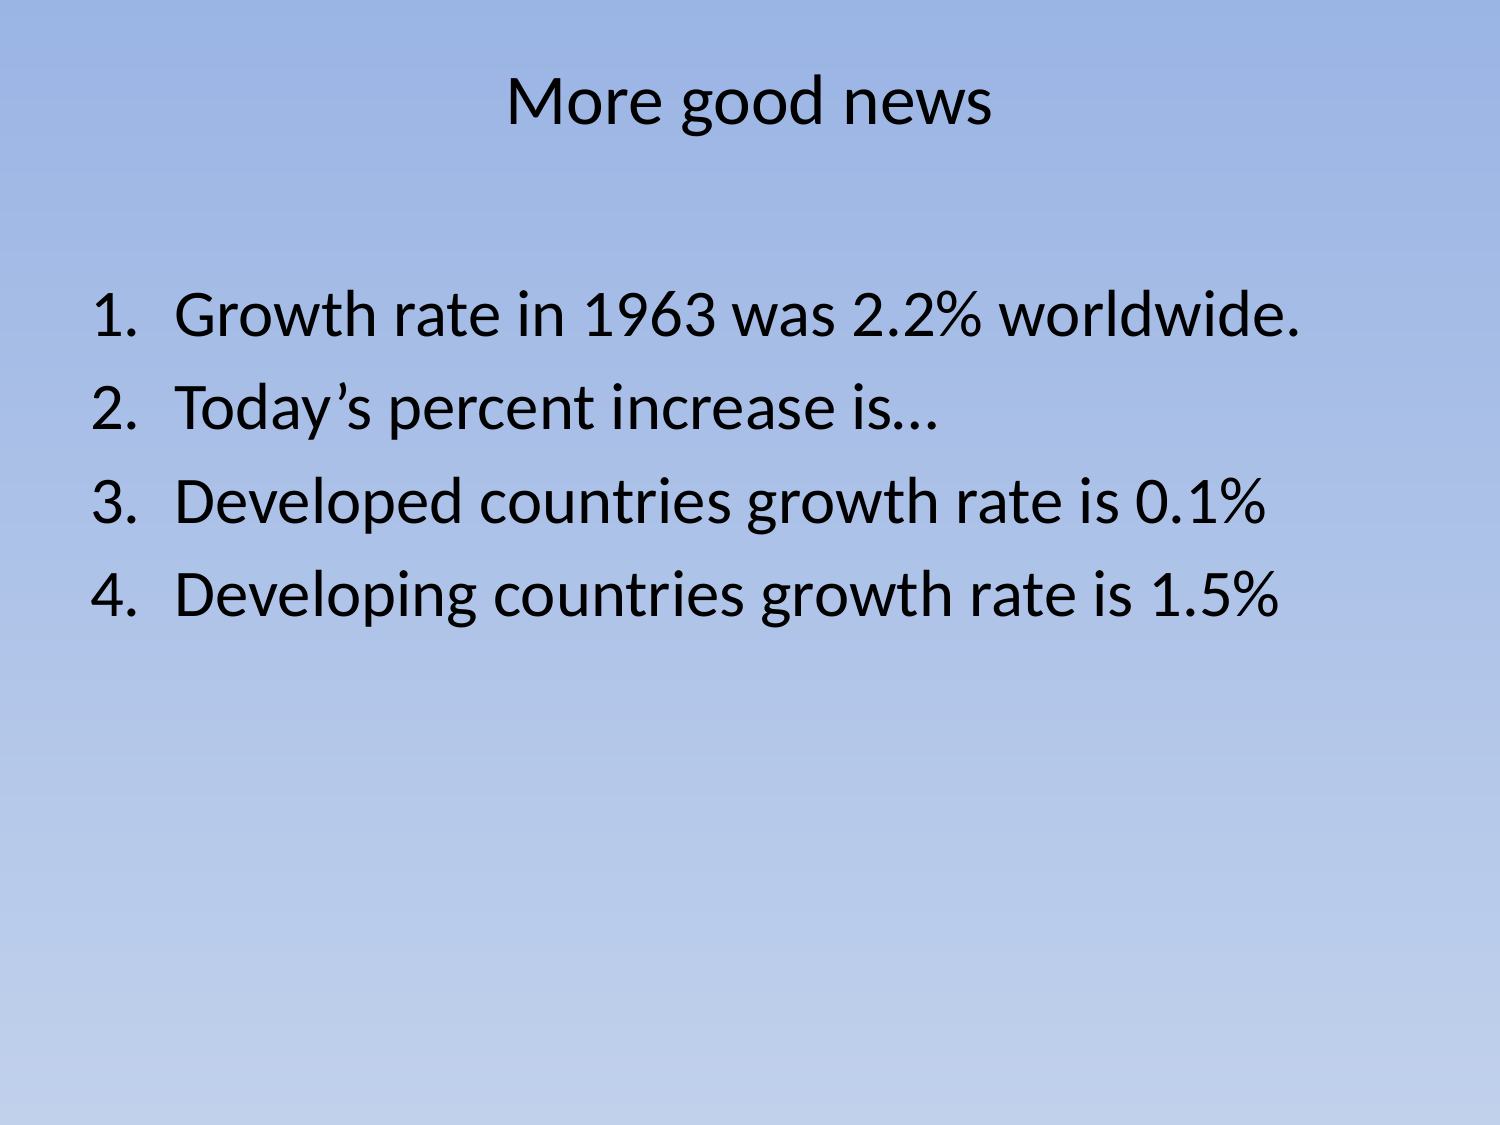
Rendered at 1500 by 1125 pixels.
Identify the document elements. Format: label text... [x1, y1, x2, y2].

title More good news [75, 45, 1425, 233]
list Growth rate in 1963 was 2.2% worldwide. Today’s percent increase is… Developed countries growth rate is 0.1% Developing countries growth rate is 1.5% [75, 262, 1425, 1005]
